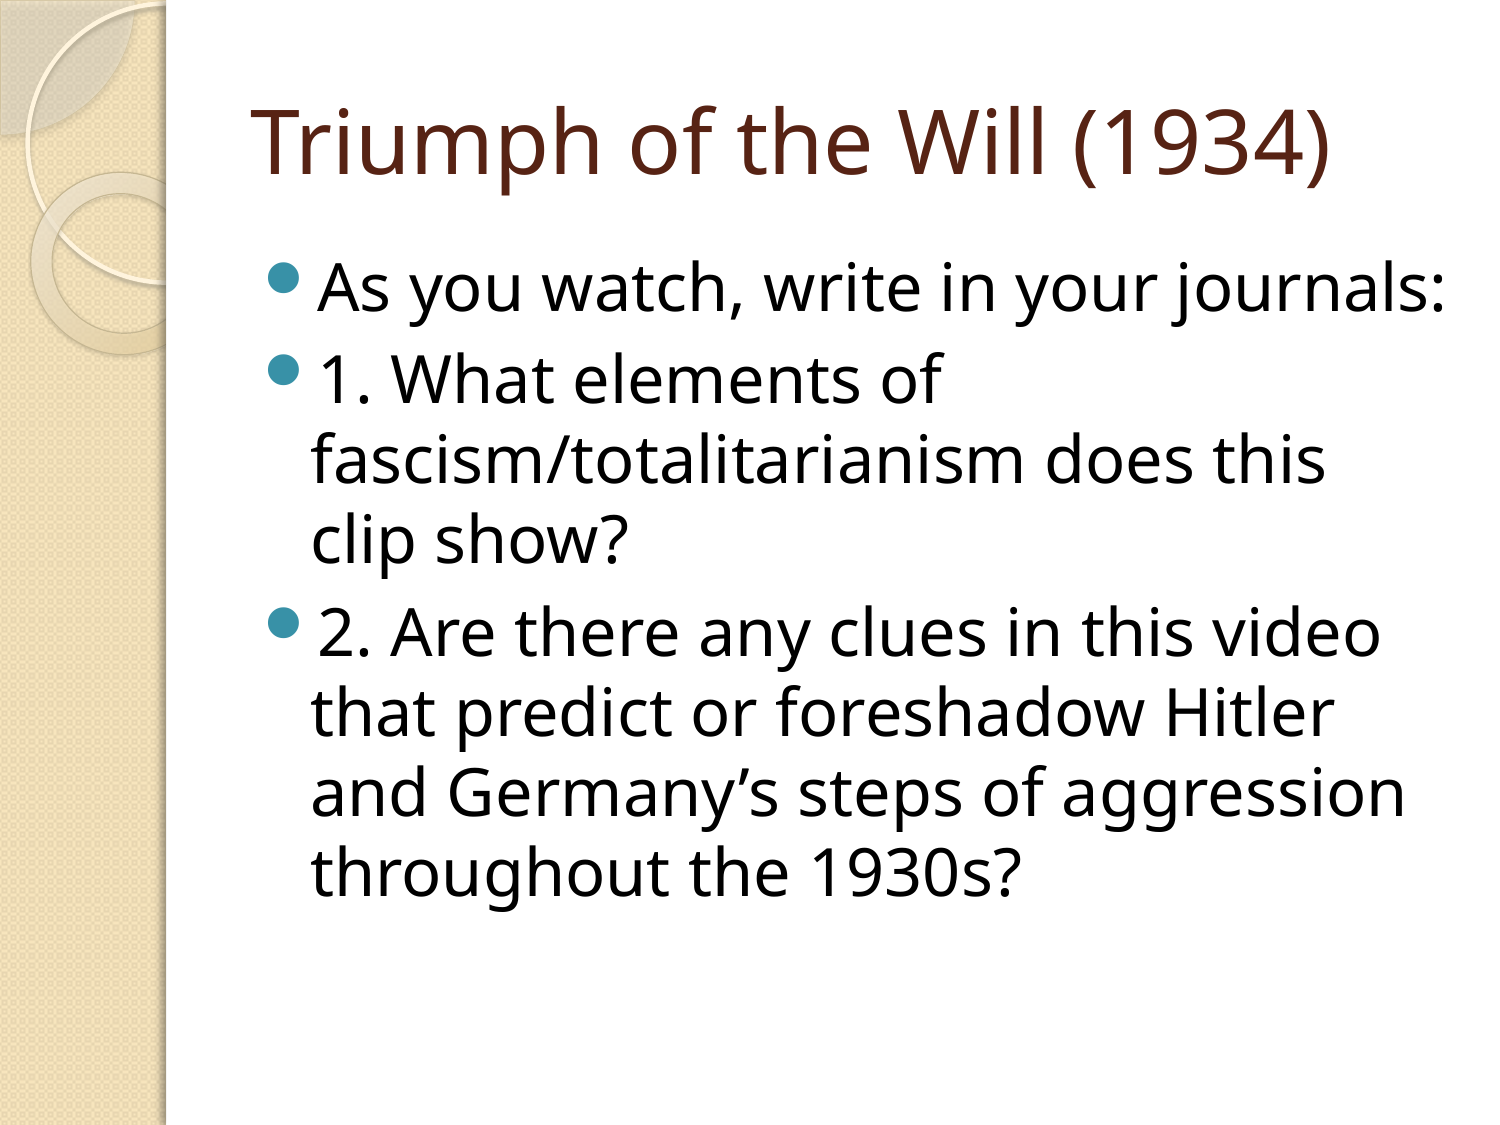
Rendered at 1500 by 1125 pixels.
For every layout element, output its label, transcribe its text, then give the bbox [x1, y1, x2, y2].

title Triumph of the Will (1934) [235, 45, 1466, 233]
list As you watch, write in your journals: 1. What elements of fascism/totalitarianism does this clip show? 2. Are there any clues in this video that predict or foreshadow Hitler and Germany’s steps of aggression throughout the 1930s? [235, 237, 1466, 1025]
